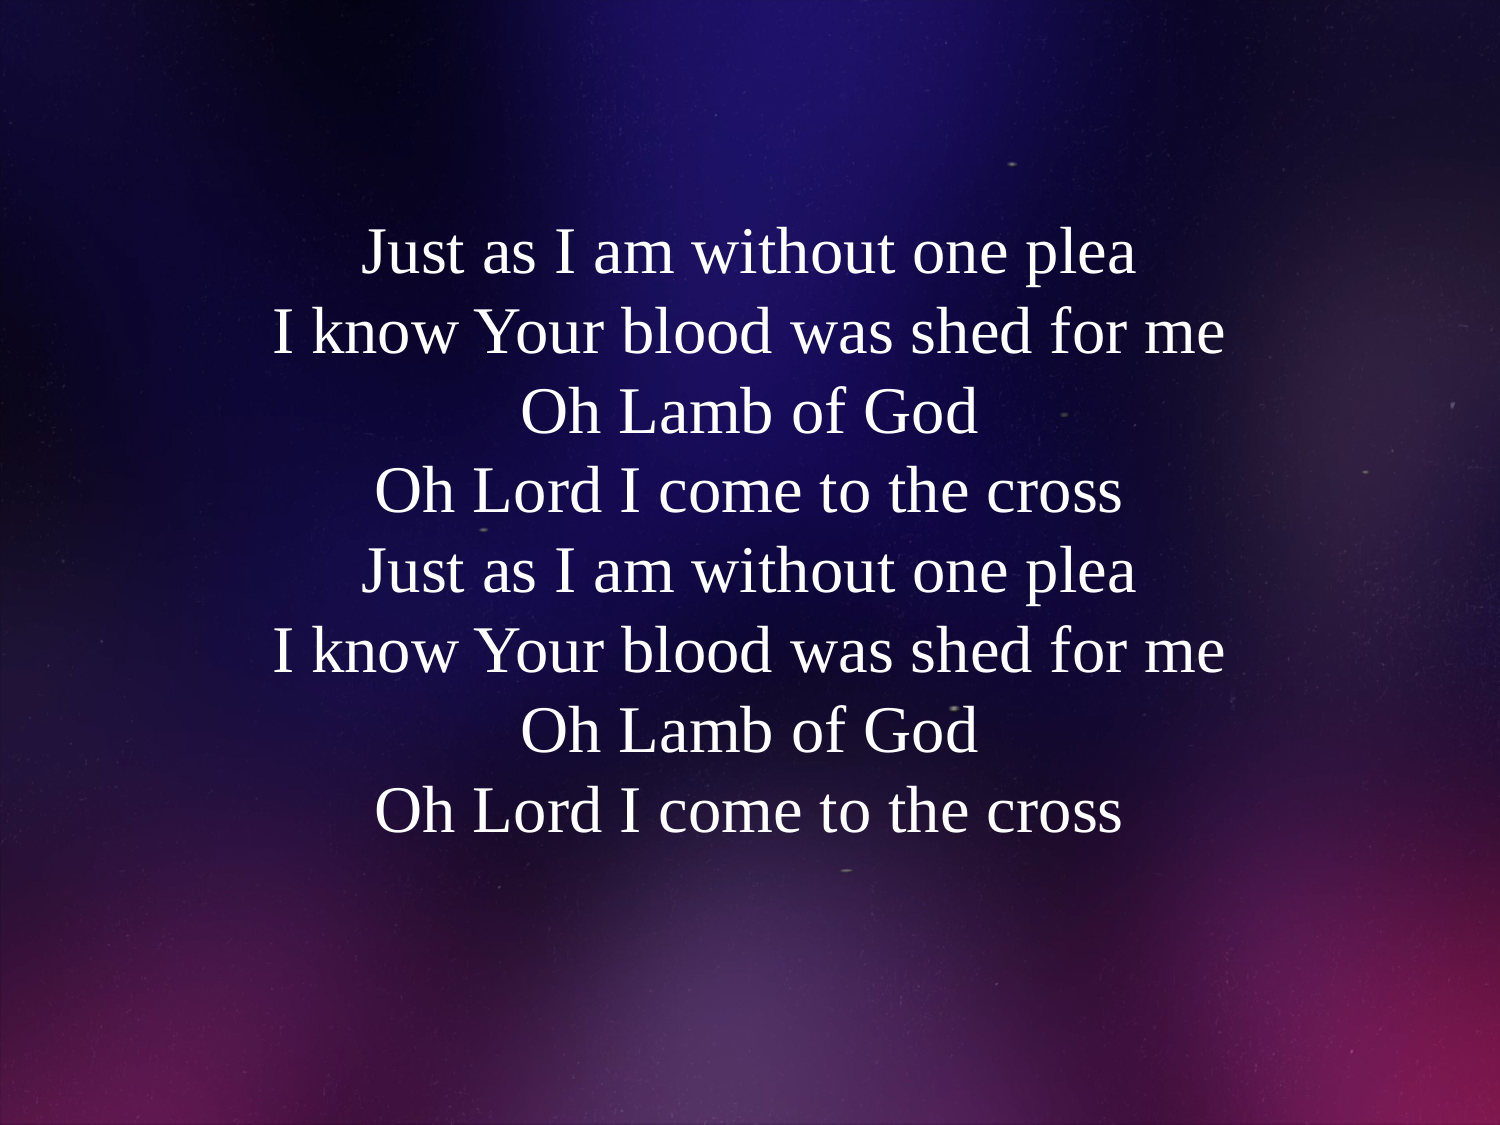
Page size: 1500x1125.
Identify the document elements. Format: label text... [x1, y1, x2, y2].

title Just as I am without one plea I know Your blood was shed for me Oh Lamb of God Oh Lord I come to the cross Just as I am without one plea I know Your blood was shed for me Oh Lamb of God Oh Lord I come to the cross [112, 432, 1388, 621]
picture [0, 0, 1500, 1125]
